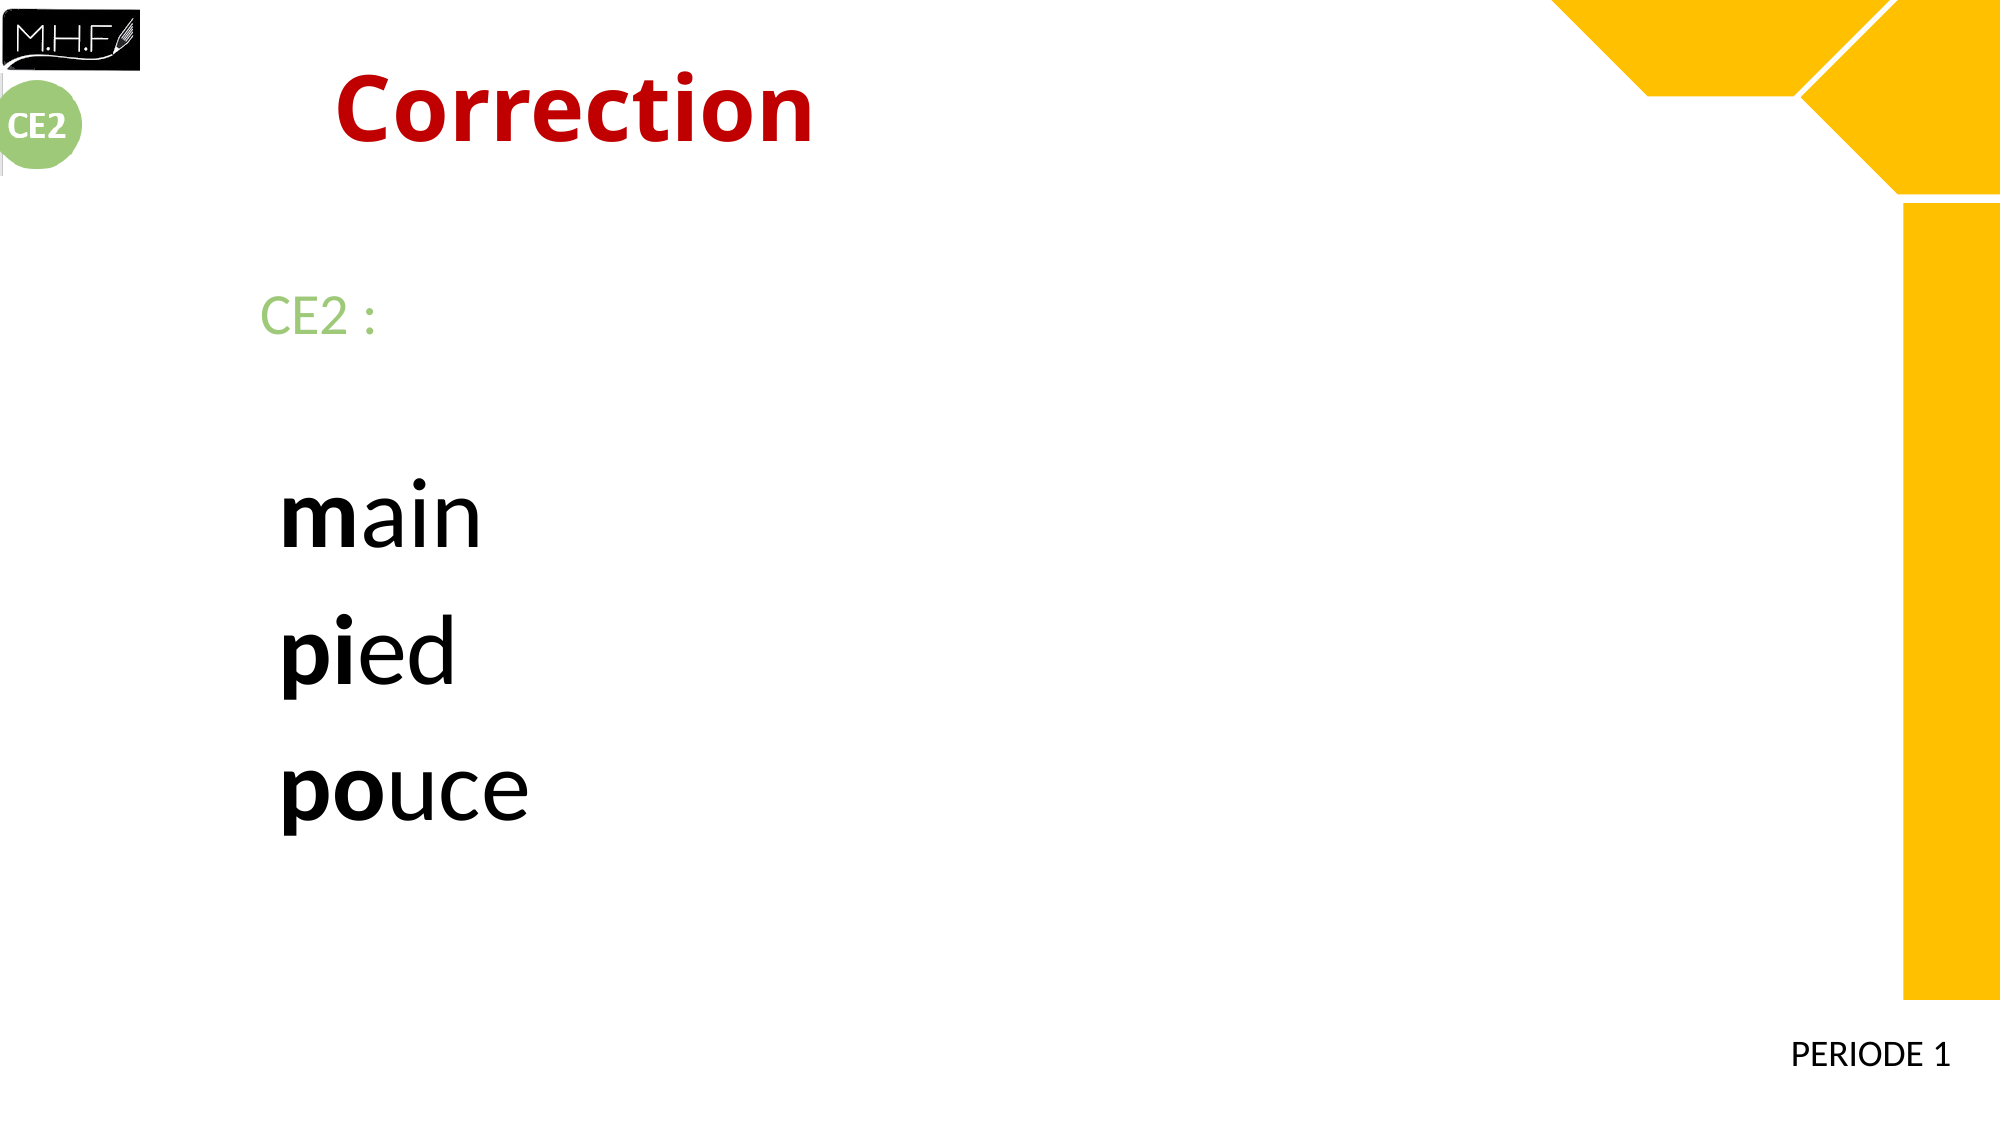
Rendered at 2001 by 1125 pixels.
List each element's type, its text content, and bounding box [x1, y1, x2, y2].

text_box PERIODE 1 [1362, 1021, 1967, 1125]
text_box [1799, 0, 2000, 196]
text_box CE2 : main pied pouce [245, 276, 1067, 991]
text_box [1902, 202, 2000, 1001]
text_box [1549, 0, 1892, 98]
picture [0, 7, 140, 176]
title Correction [318, 3, 1865, 221]
